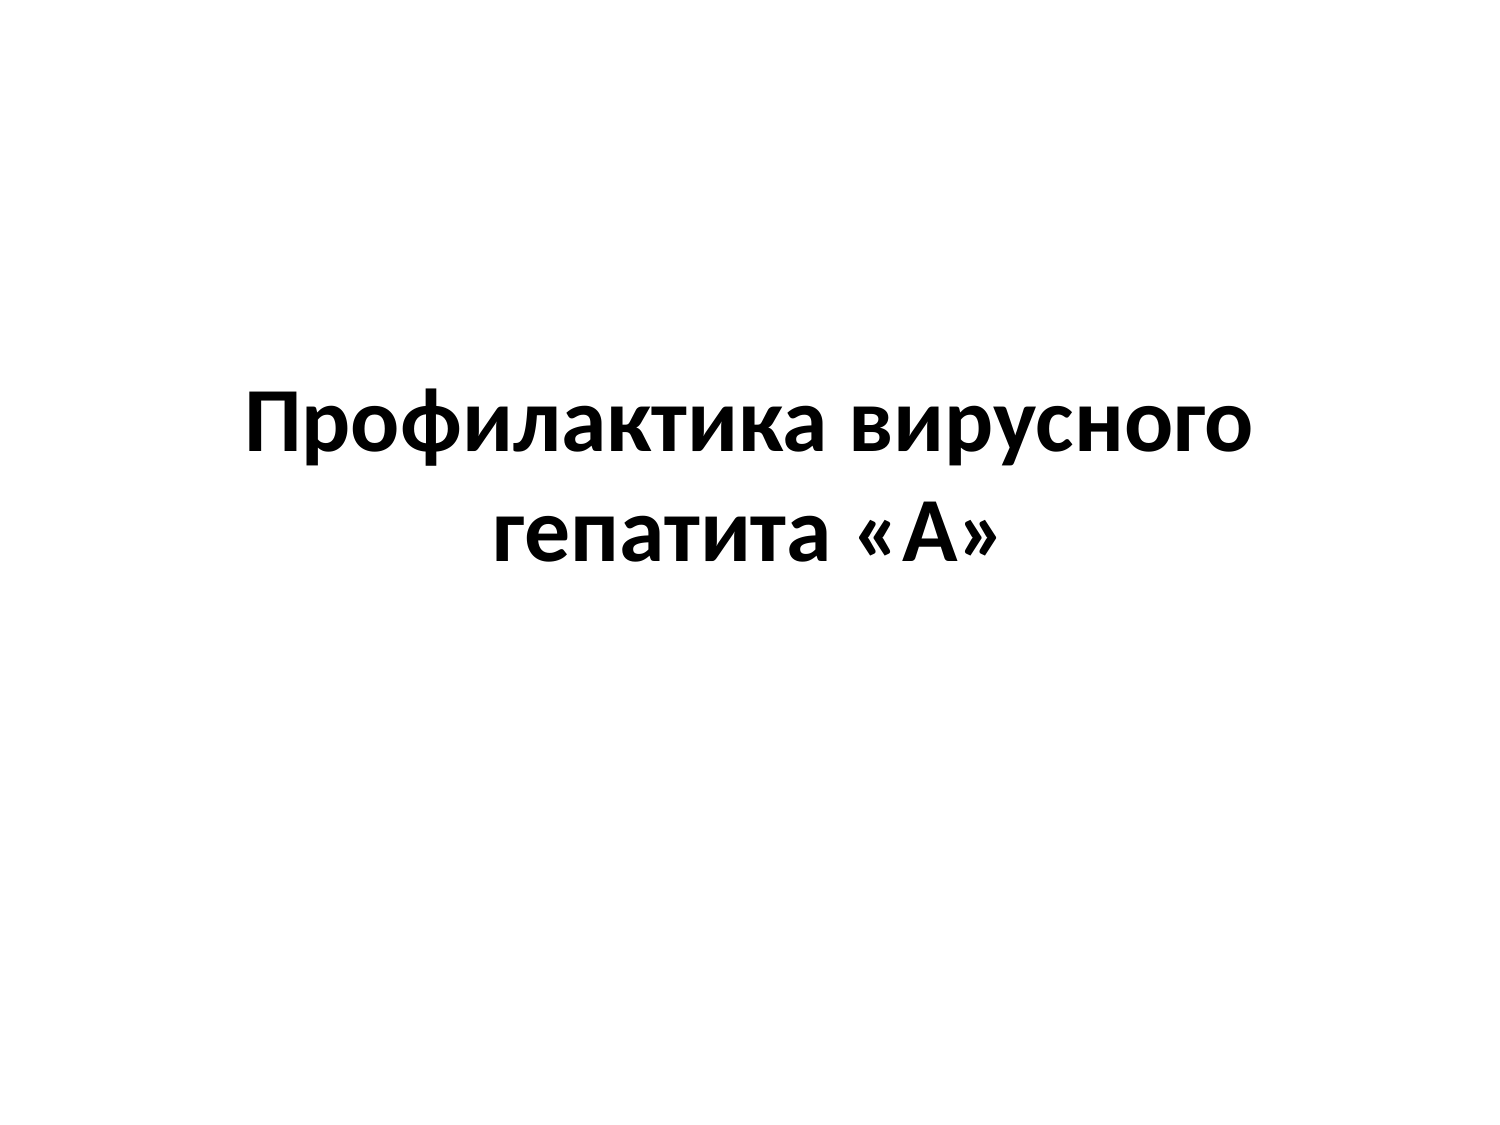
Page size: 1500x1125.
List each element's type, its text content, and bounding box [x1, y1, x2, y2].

title Профилактика вирусного гепатита «А» [112, 349, 1388, 591]
